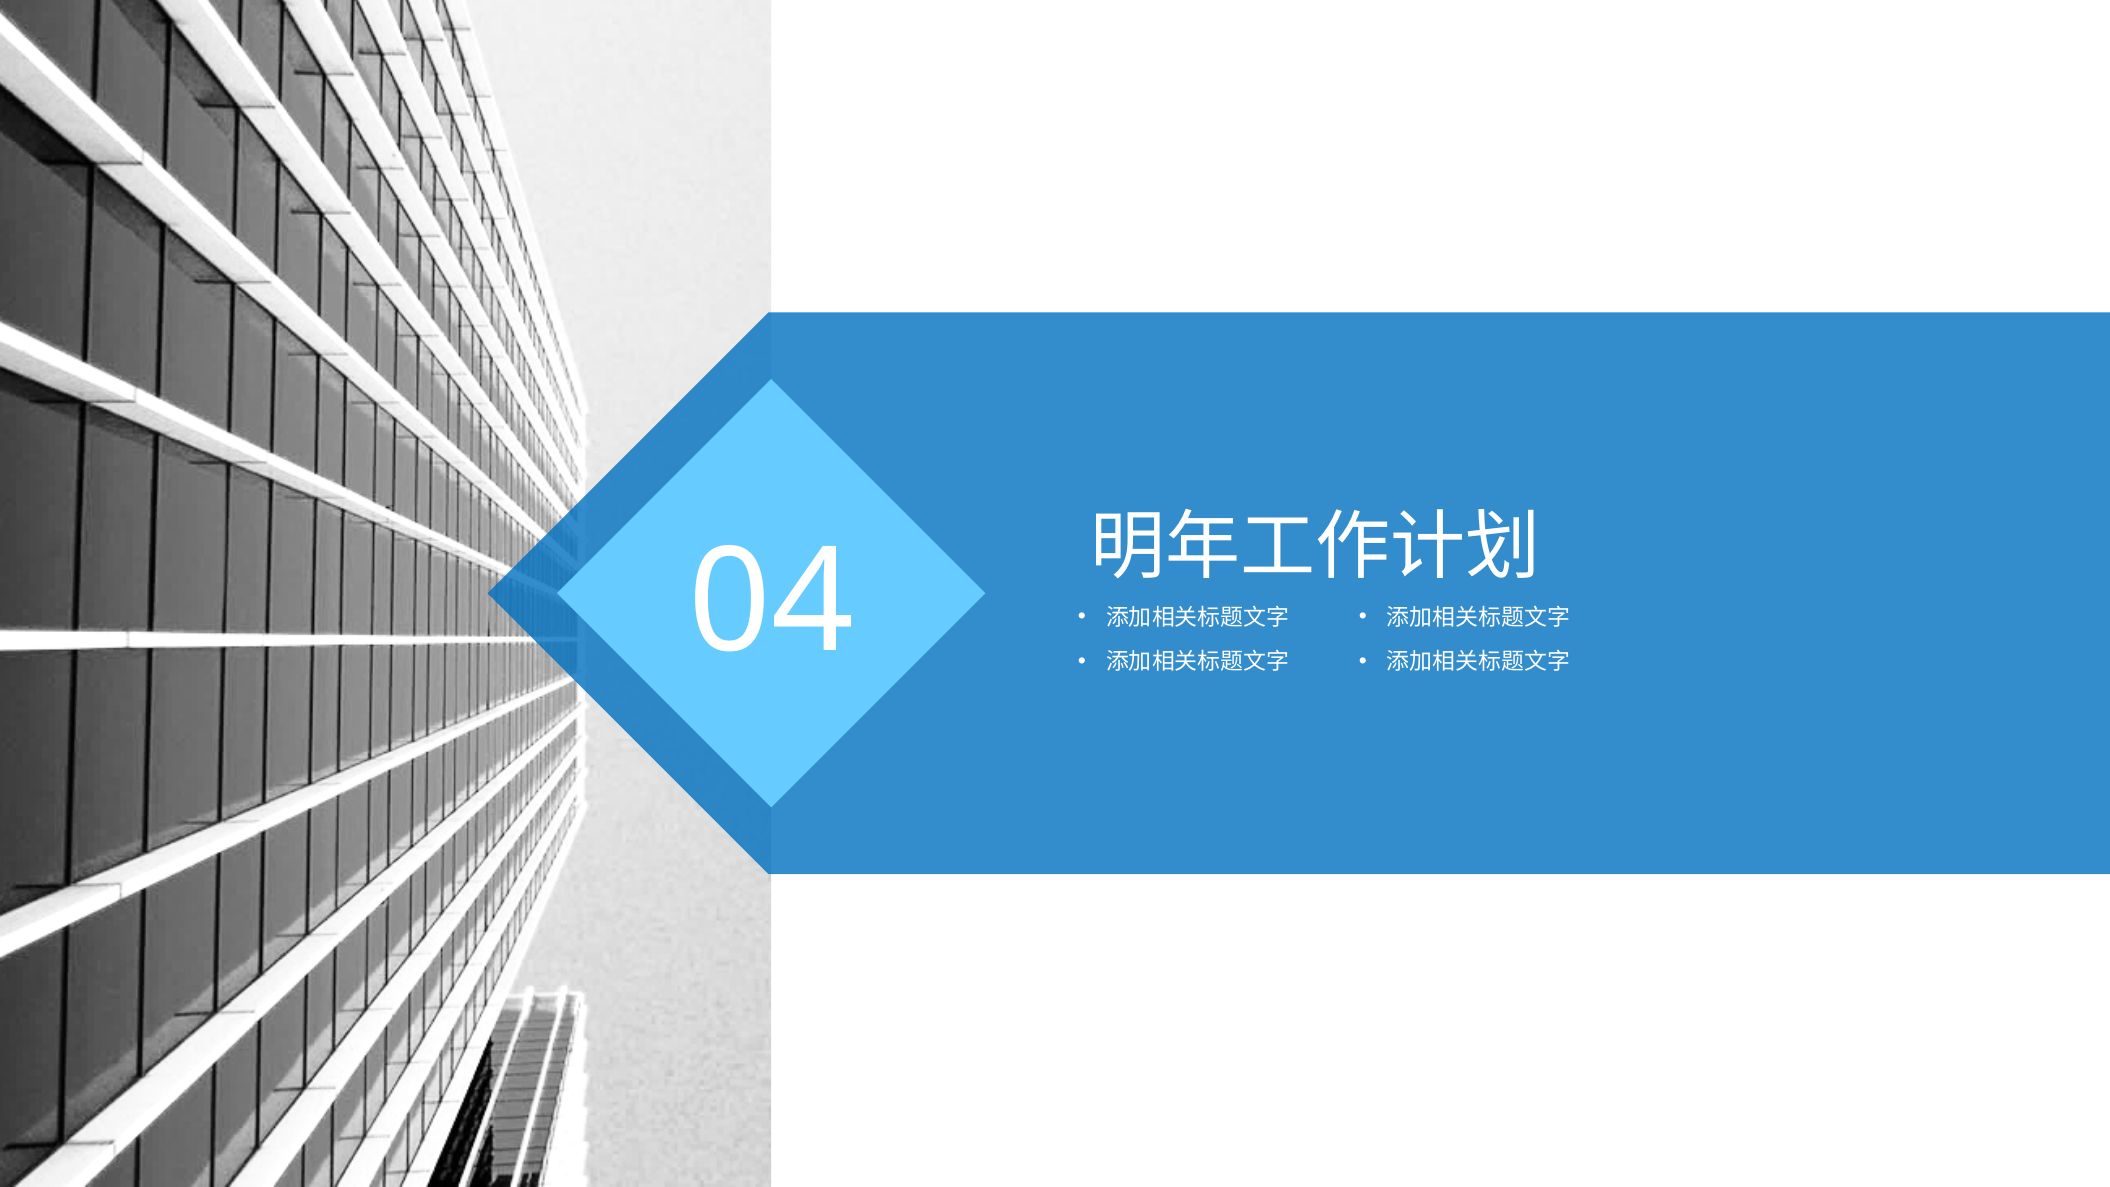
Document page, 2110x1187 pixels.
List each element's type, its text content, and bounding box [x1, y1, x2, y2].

text_box 添加相关标题文字 [1344, 639, 1586, 682]
text_box [555, 377, 987, 809]
text_box 添加相关标题文字 [1063, 594, 1306, 638]
text_box 添加相关标题文字 [1063, 639, 1306, 682]
text_box [0, 0, 772, 1187]
text_box 明年工作计划 [1054, 497, 1577, 588]
text_box [486, 311, 2110, 876]
text_box 添加相关标题文字 [1344, 594, 1586, 638]
text_box 04 [654, 497, 888, 687]
